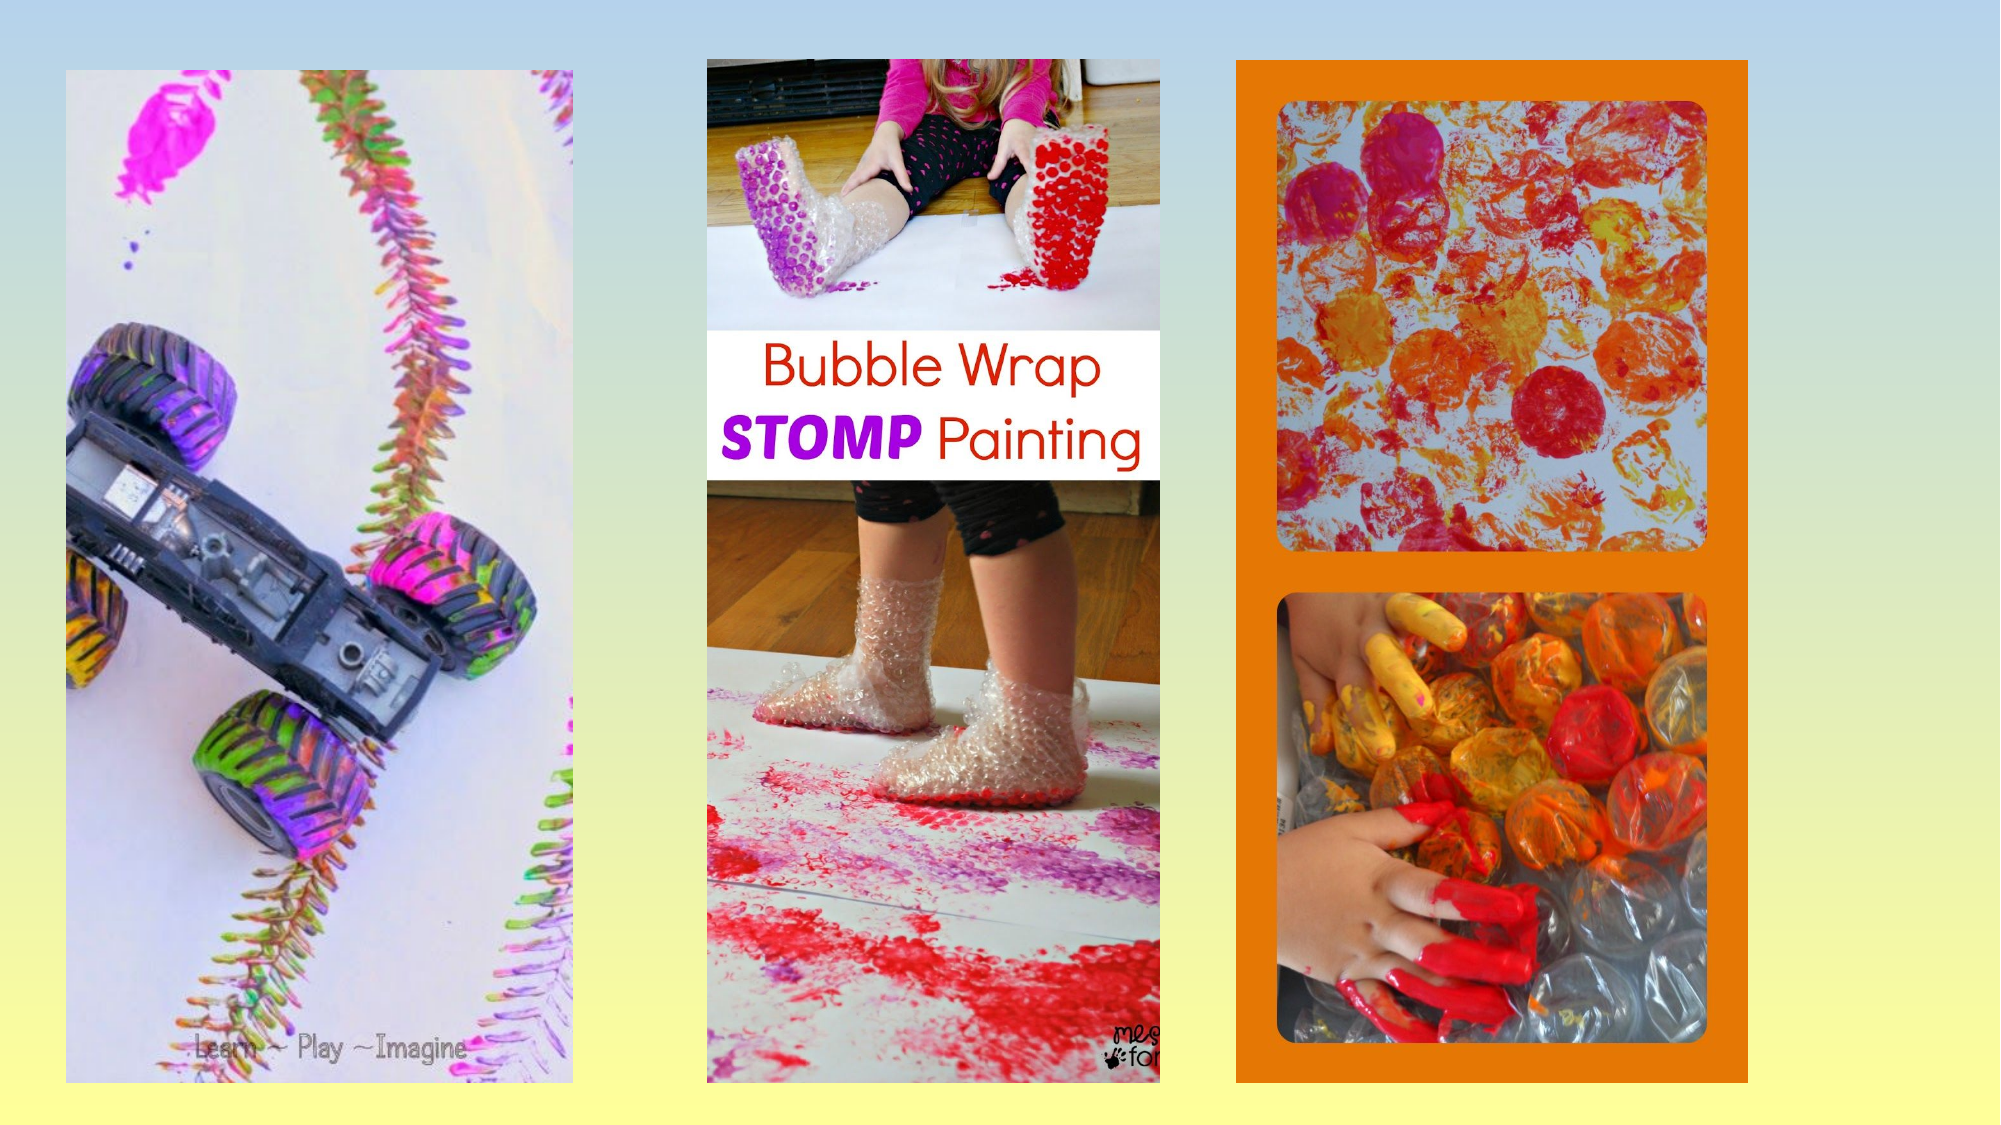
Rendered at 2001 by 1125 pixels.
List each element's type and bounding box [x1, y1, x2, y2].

picture [66, 70, 573, 1083]
picture [707, 59, 2000, 1083]
